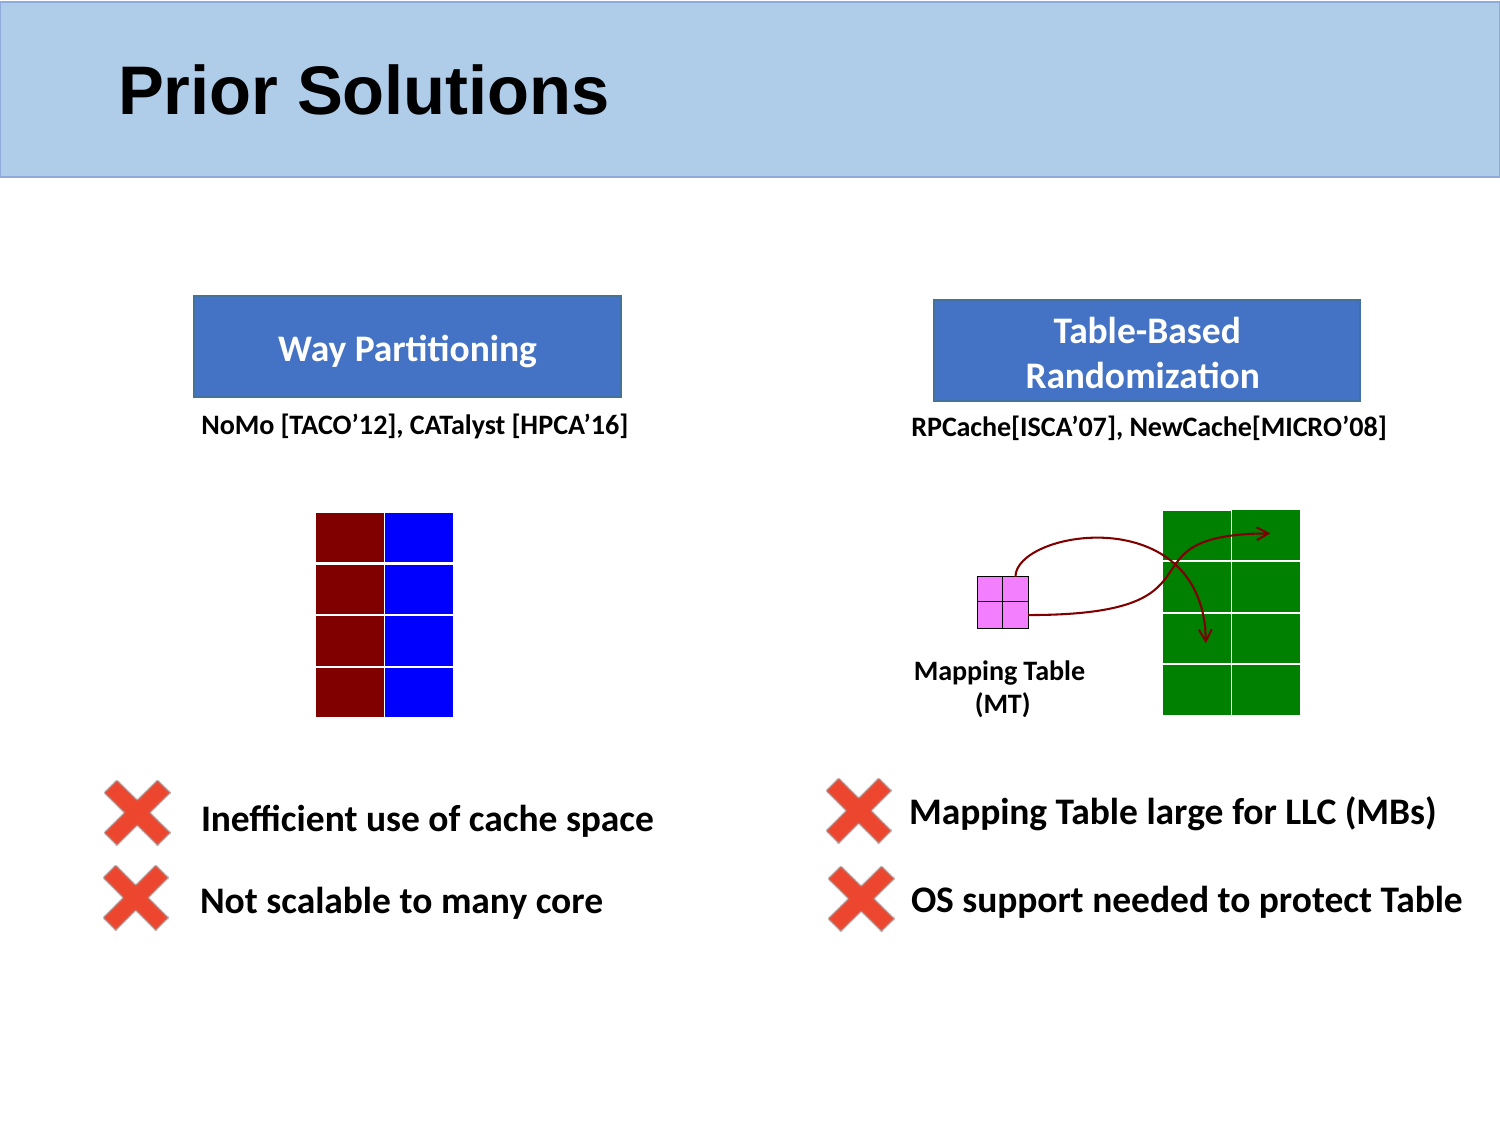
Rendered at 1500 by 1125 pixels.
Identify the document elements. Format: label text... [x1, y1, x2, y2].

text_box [826, 778, 1490, 932]
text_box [315, 512, 454, 718]
title Prior Solutions [103, 34, 1397, 151]
text_box NoMo [TACO’12], CATalyst [HPCA’16] [186, 398, 644, 448]
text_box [897, 509, 1301, 729]
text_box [104, 780, 621, 786]
text_box Way Partitioning [193, 295, 622, 398]
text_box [893, 300, 1406, 450]
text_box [103, 786, 673, 931]
